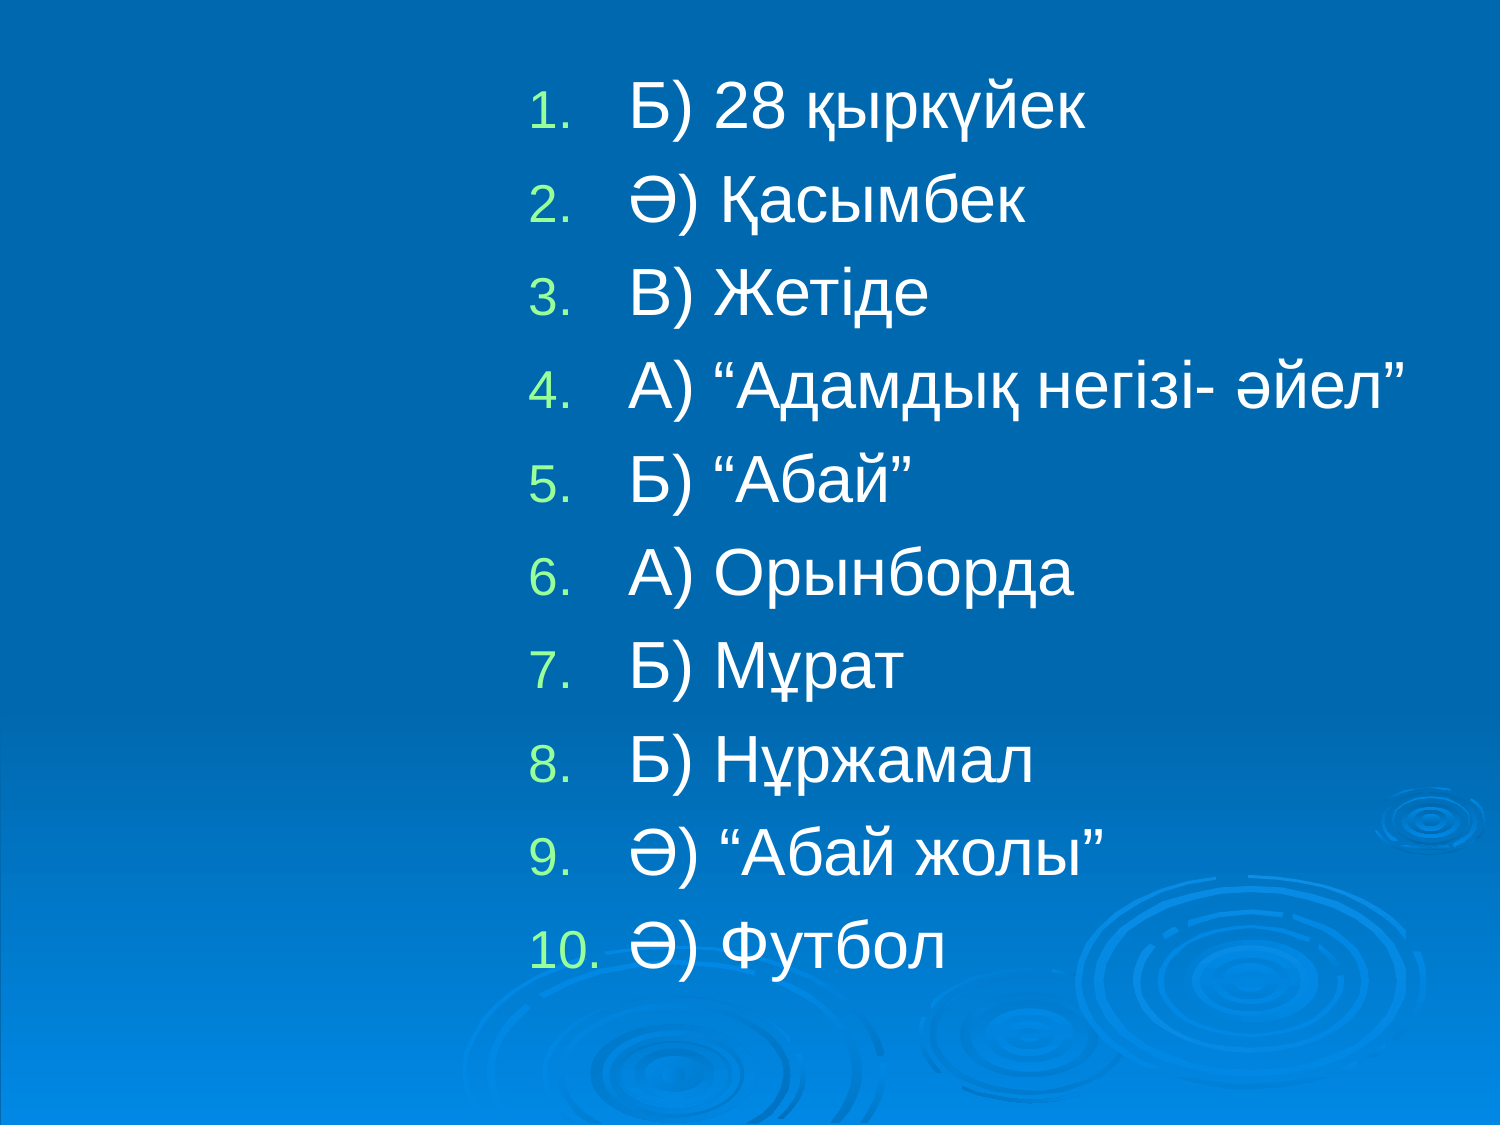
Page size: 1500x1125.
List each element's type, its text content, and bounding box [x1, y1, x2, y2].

list Б) 28 қыркүйек Ә) Қасымбек В) Жетіде А) “Адамдық негізі- әйел” Б) “Абай” А) Орынборда Б) Мұрат Б) Нұржамал Ә) “Абай жолы” Ә) Футбол [513, 54, 1426, 1071]
